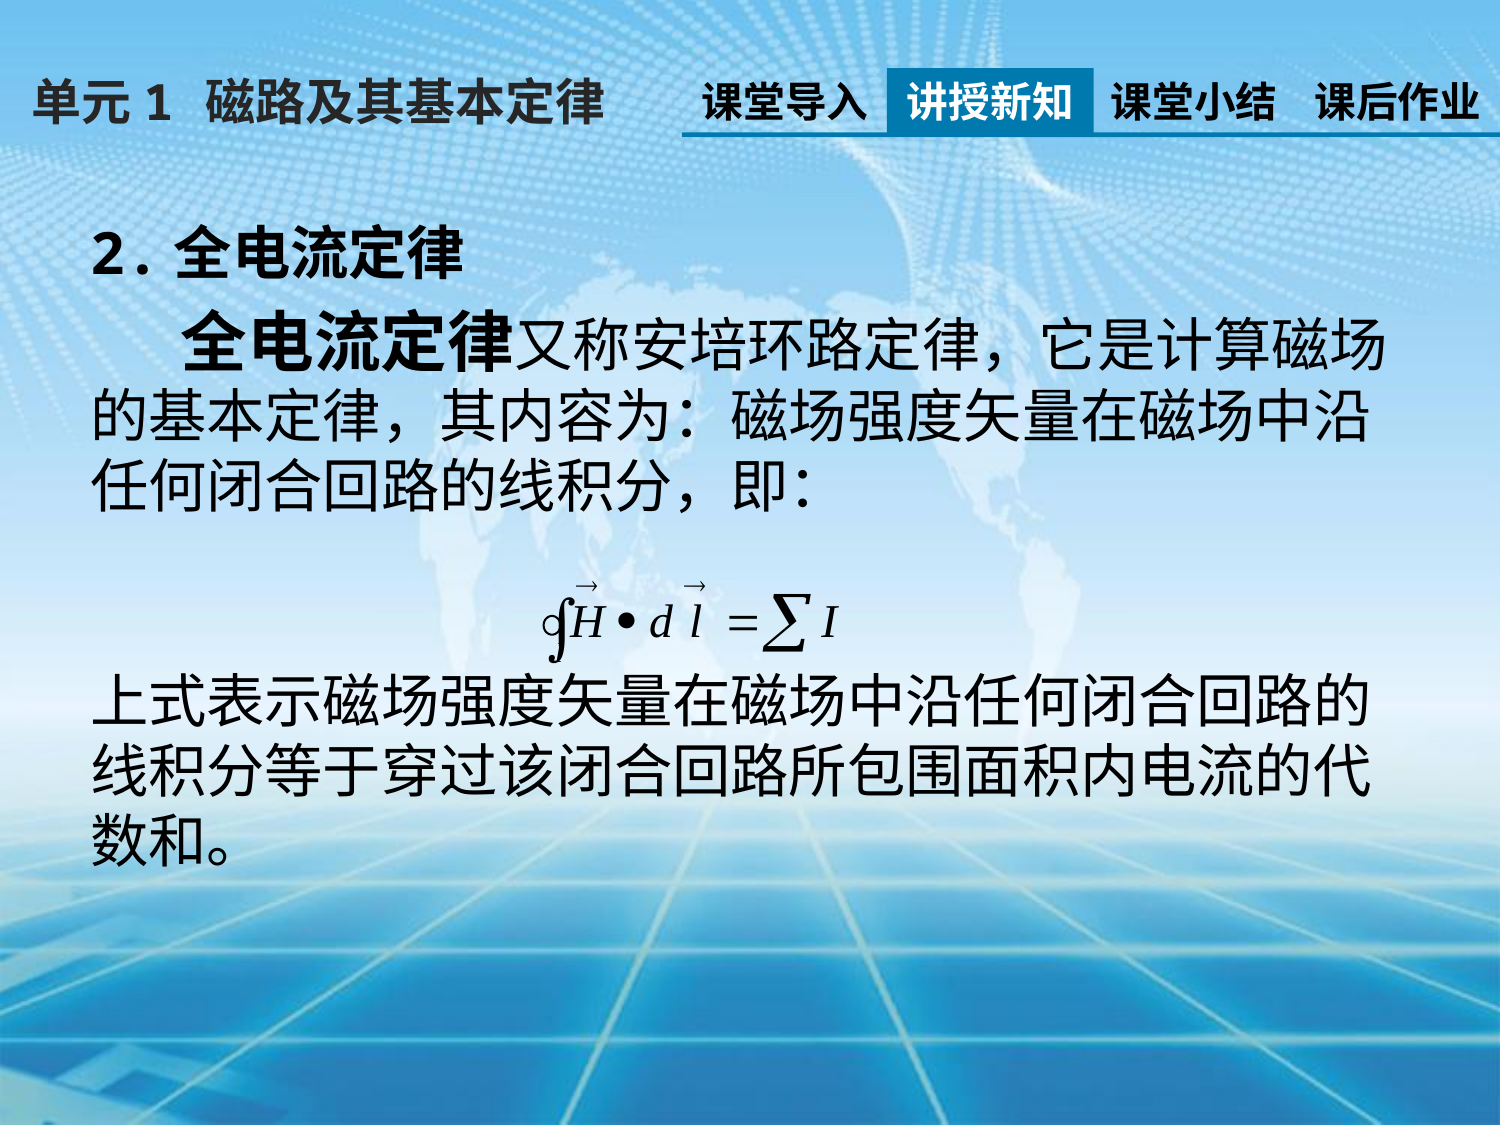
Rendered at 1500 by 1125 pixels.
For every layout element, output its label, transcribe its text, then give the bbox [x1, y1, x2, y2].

text_box 2.全电流定律 全电流定律又称安培环路定律，它是计算磁场的基本定律，其内容为：磁场强度矢量在磁场中沿任何闭合回路的线积分，即： 上式表示磁场强度矢量在磁场中沿任何闭合回路的线积分等于穿过该闭合回路所包围面积内电流的代数和。 [74, 208, 1425, 952]
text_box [533, 562, 852, 673]
picture [0, 0, 1500, 1125]
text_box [16, 62, 1500, 139]
